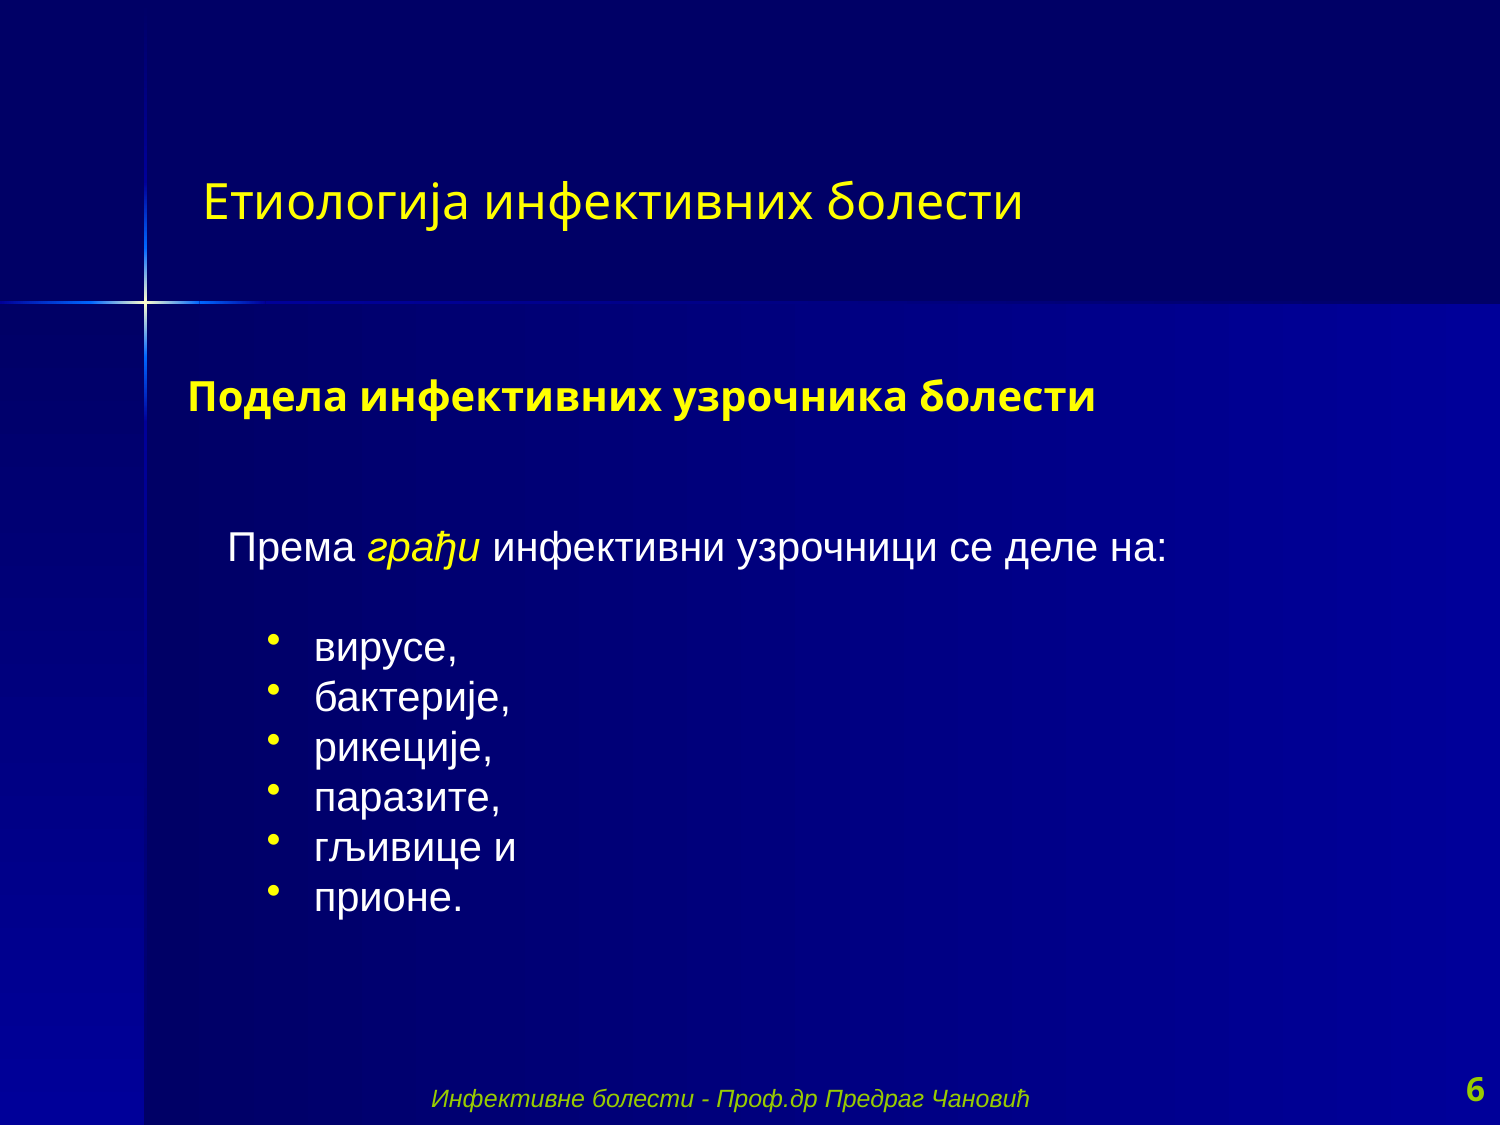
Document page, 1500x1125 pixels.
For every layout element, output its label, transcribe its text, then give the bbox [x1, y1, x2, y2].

footer Инфективне болести - Проф.др Предраг Чановић [412, 1074, 1051, 1125]
text_box Према грађи инфективни узрочници се деле на: вирусе, бактерије, рикеције, паразите, гљивице и прионе. [212, 512, 1325, 928]
text_box Подела инфективних узрочника болести [172, 362, 1123, 428]
text_box Етиологија инфективних болести [187, 162, 1053, 238]
slide_number 6 [1354, 1059, 1500, 1125]
